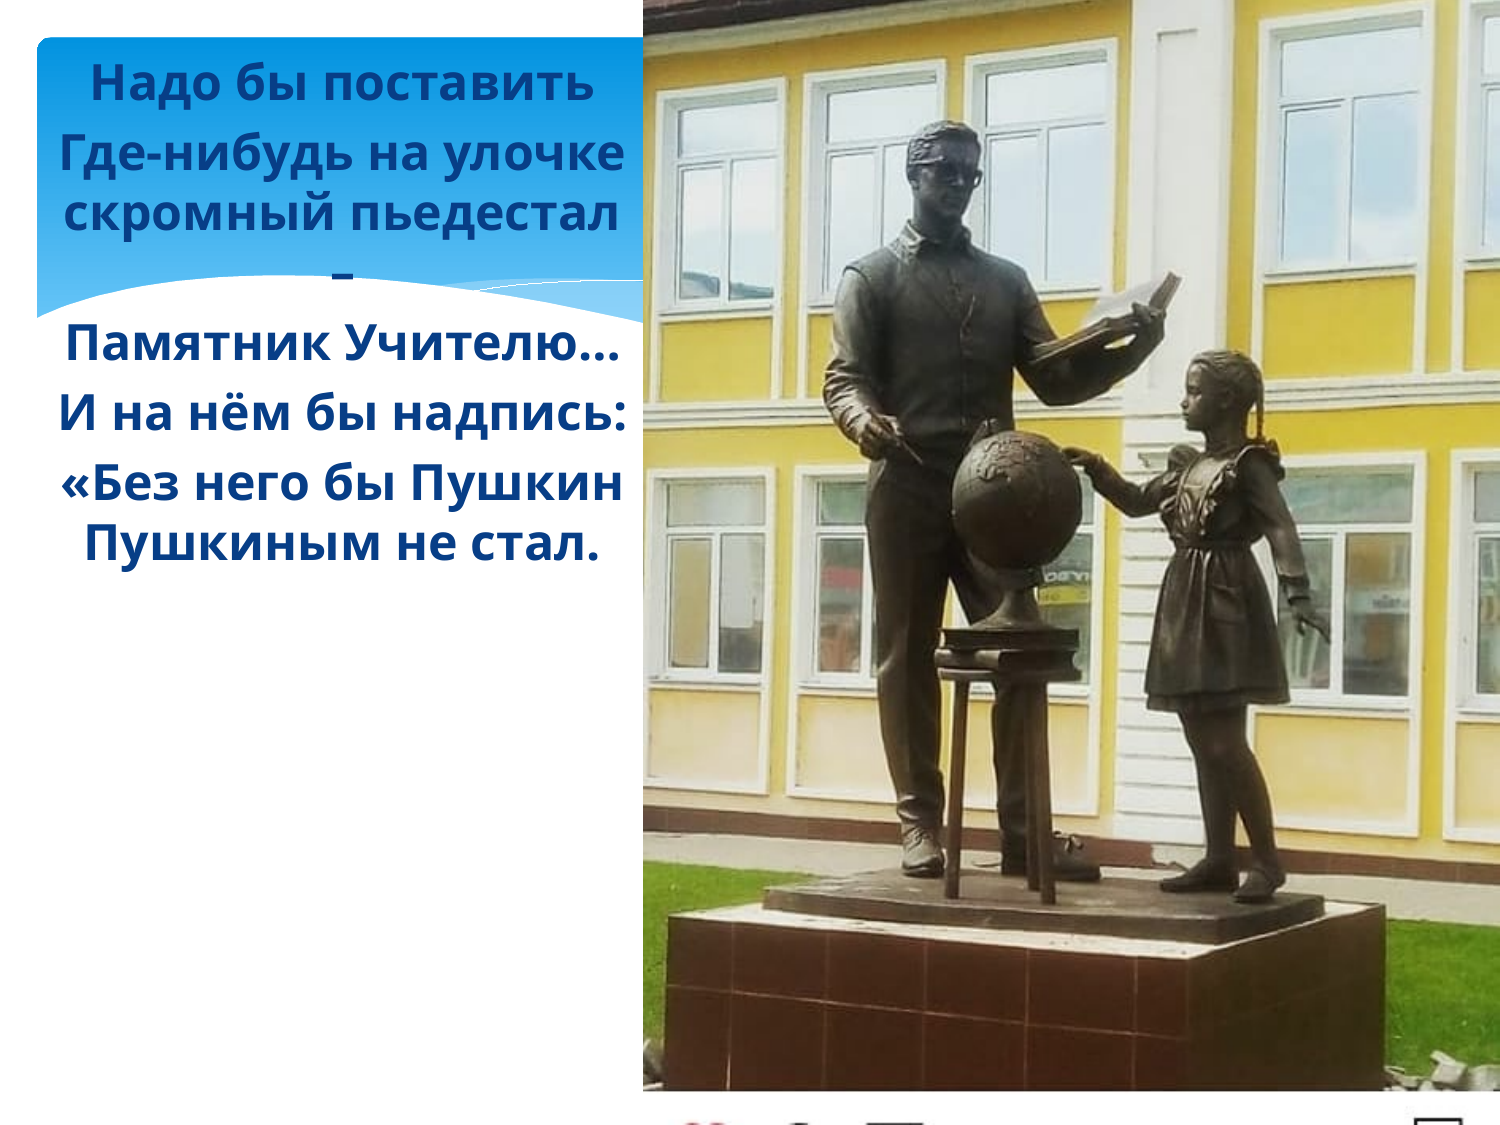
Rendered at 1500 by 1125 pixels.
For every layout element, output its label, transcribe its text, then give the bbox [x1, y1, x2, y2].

list Надо бы поставить Где-нибудь на улочке скромный пьедестал – Памятник Учителю… И на нём бы надпись: «Без него бы Пушкин Пушкиным не стал. [41, 42, 637, 609]
picture [643, 0, 1500, 1125]
